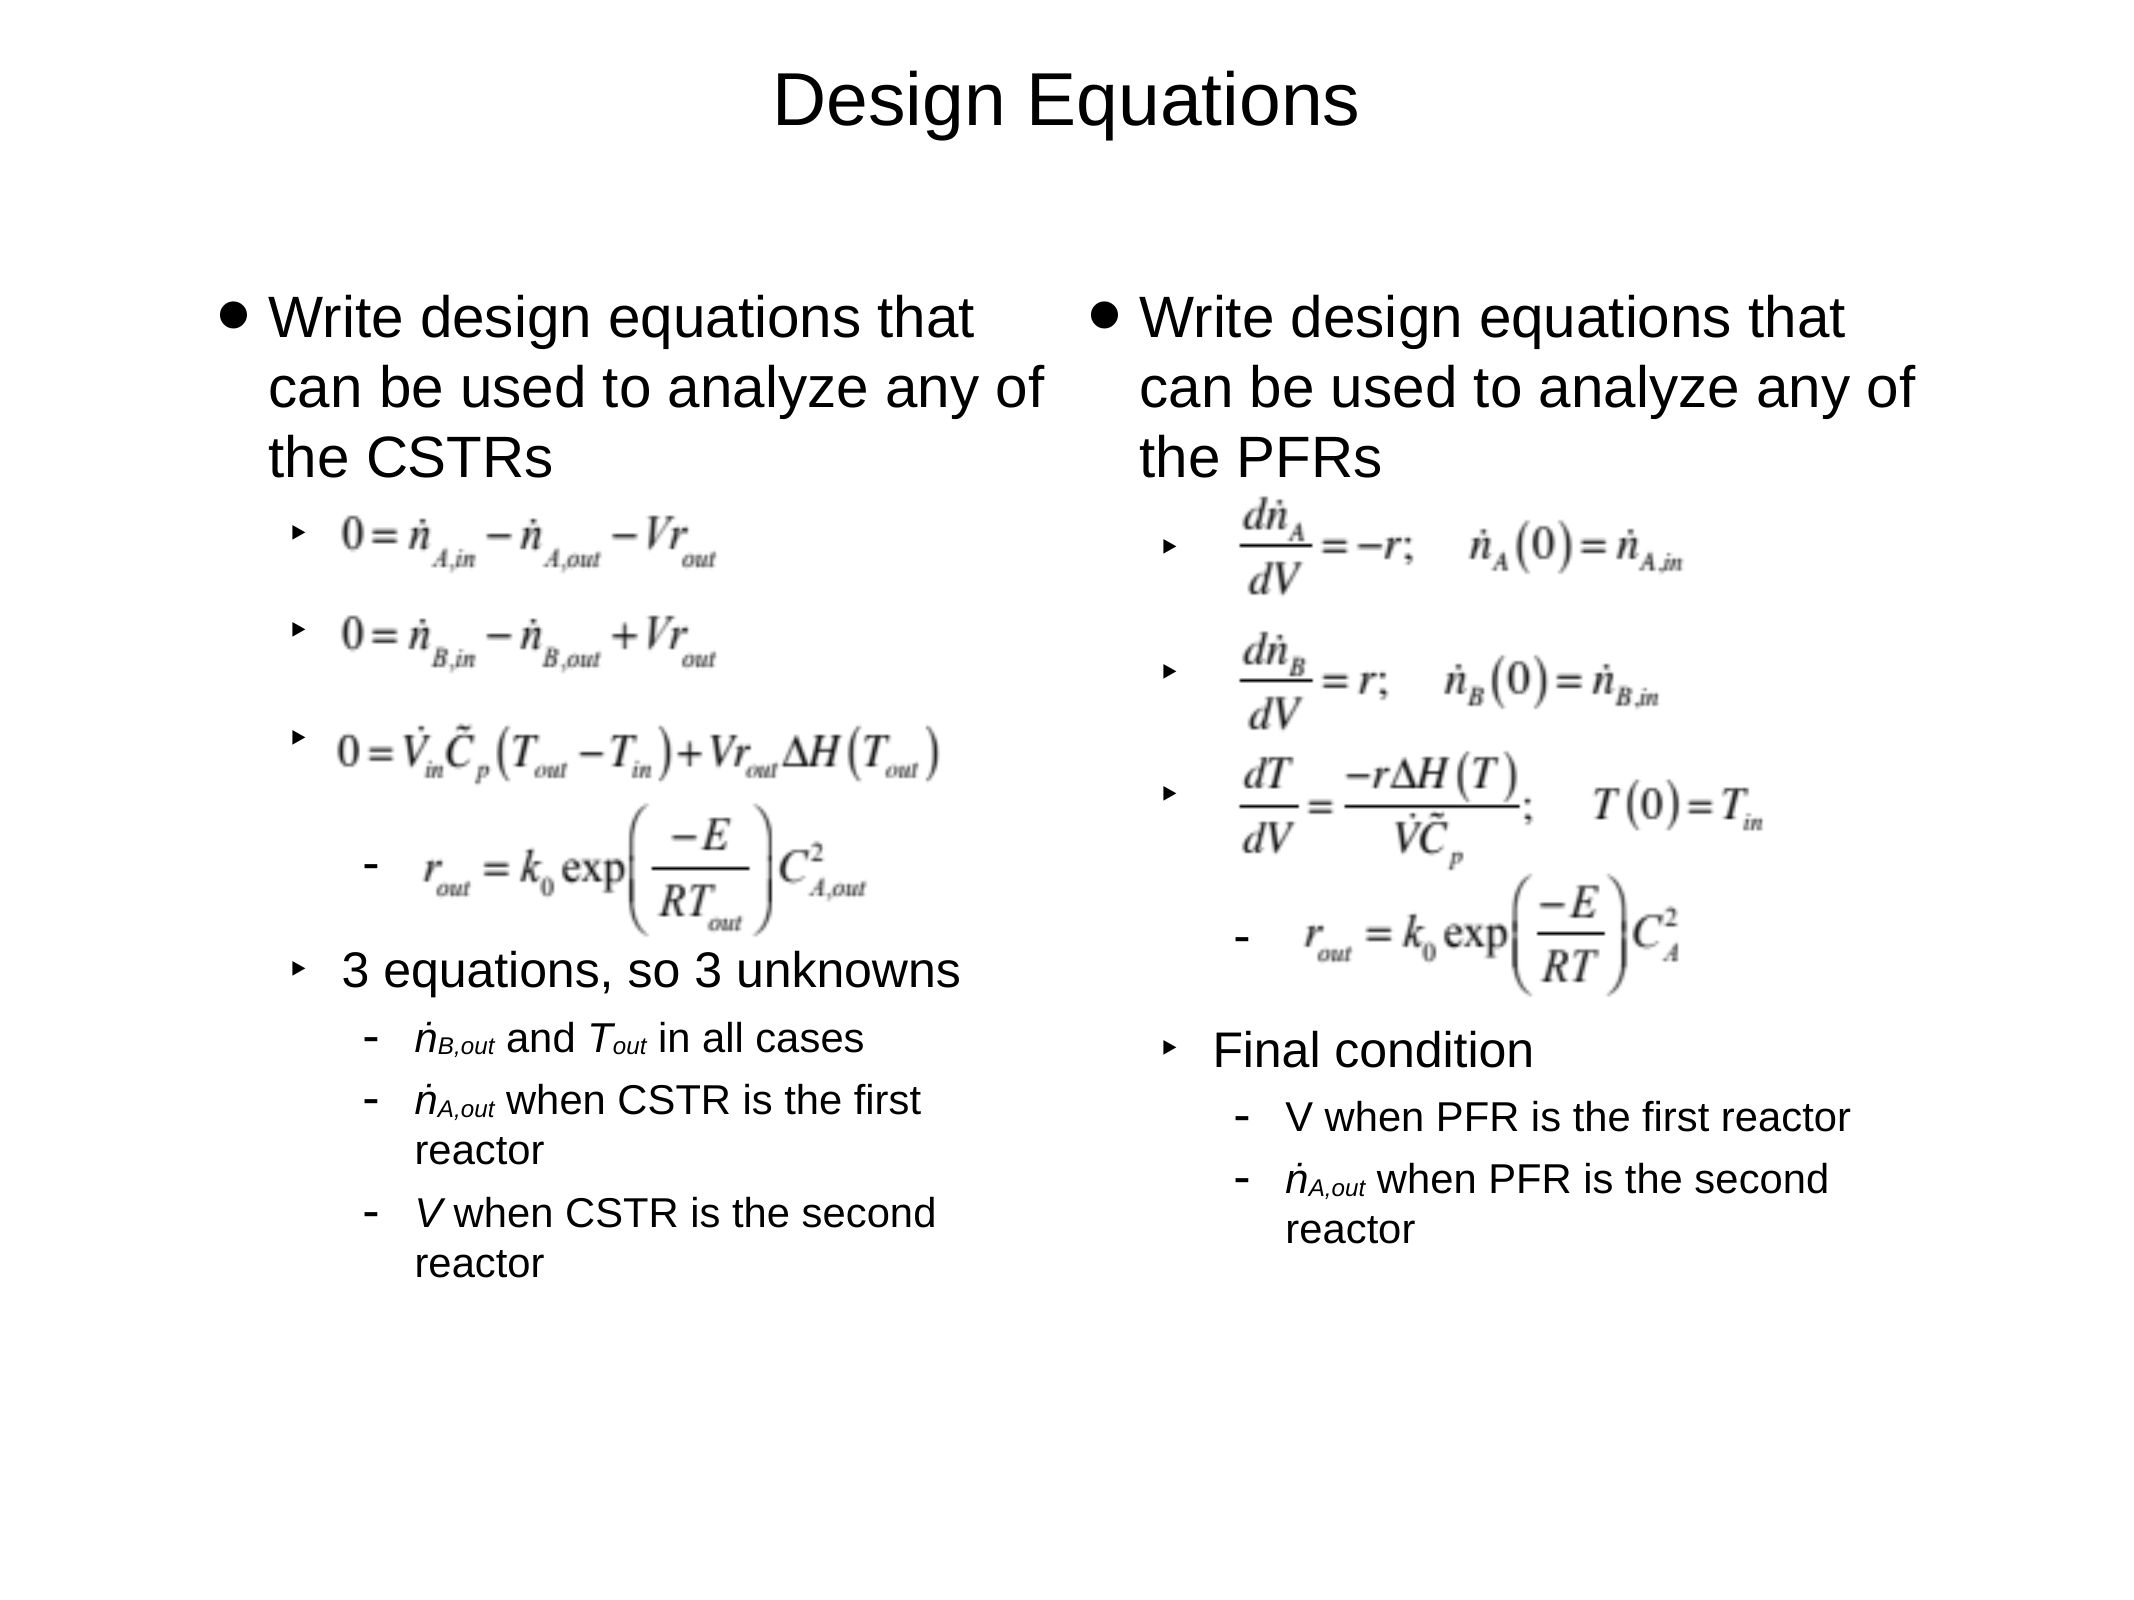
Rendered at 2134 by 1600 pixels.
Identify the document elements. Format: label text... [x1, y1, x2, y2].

picture [337, 599, 720, 678]
picture [337, 499, 720, 578]
list Write design equations that can be used to analyze any of the PFRs Final condition V when PFR is the first reactor ṅA,out when PFR is the second reactor [1079, 270, 1925, 1467]
picture [332, 715, 941, 788]
picture [418, 793, 874, 938]
picture [1235, 621, 1665, 737]
list Write design equations that can be used to analyze any of the CSTRs 3 equations, so 3 unknowns ṅB,out and Tout in all cases ṅA,out when CSTR is the first reactor V when CSTR is the second reactor [208, 270, 1055, 1467]
picture [1235, 744, 1768, 1001]
title Design Equations [208, 41, 1925, 250]
picture [1235, 486, 1691, 602]
